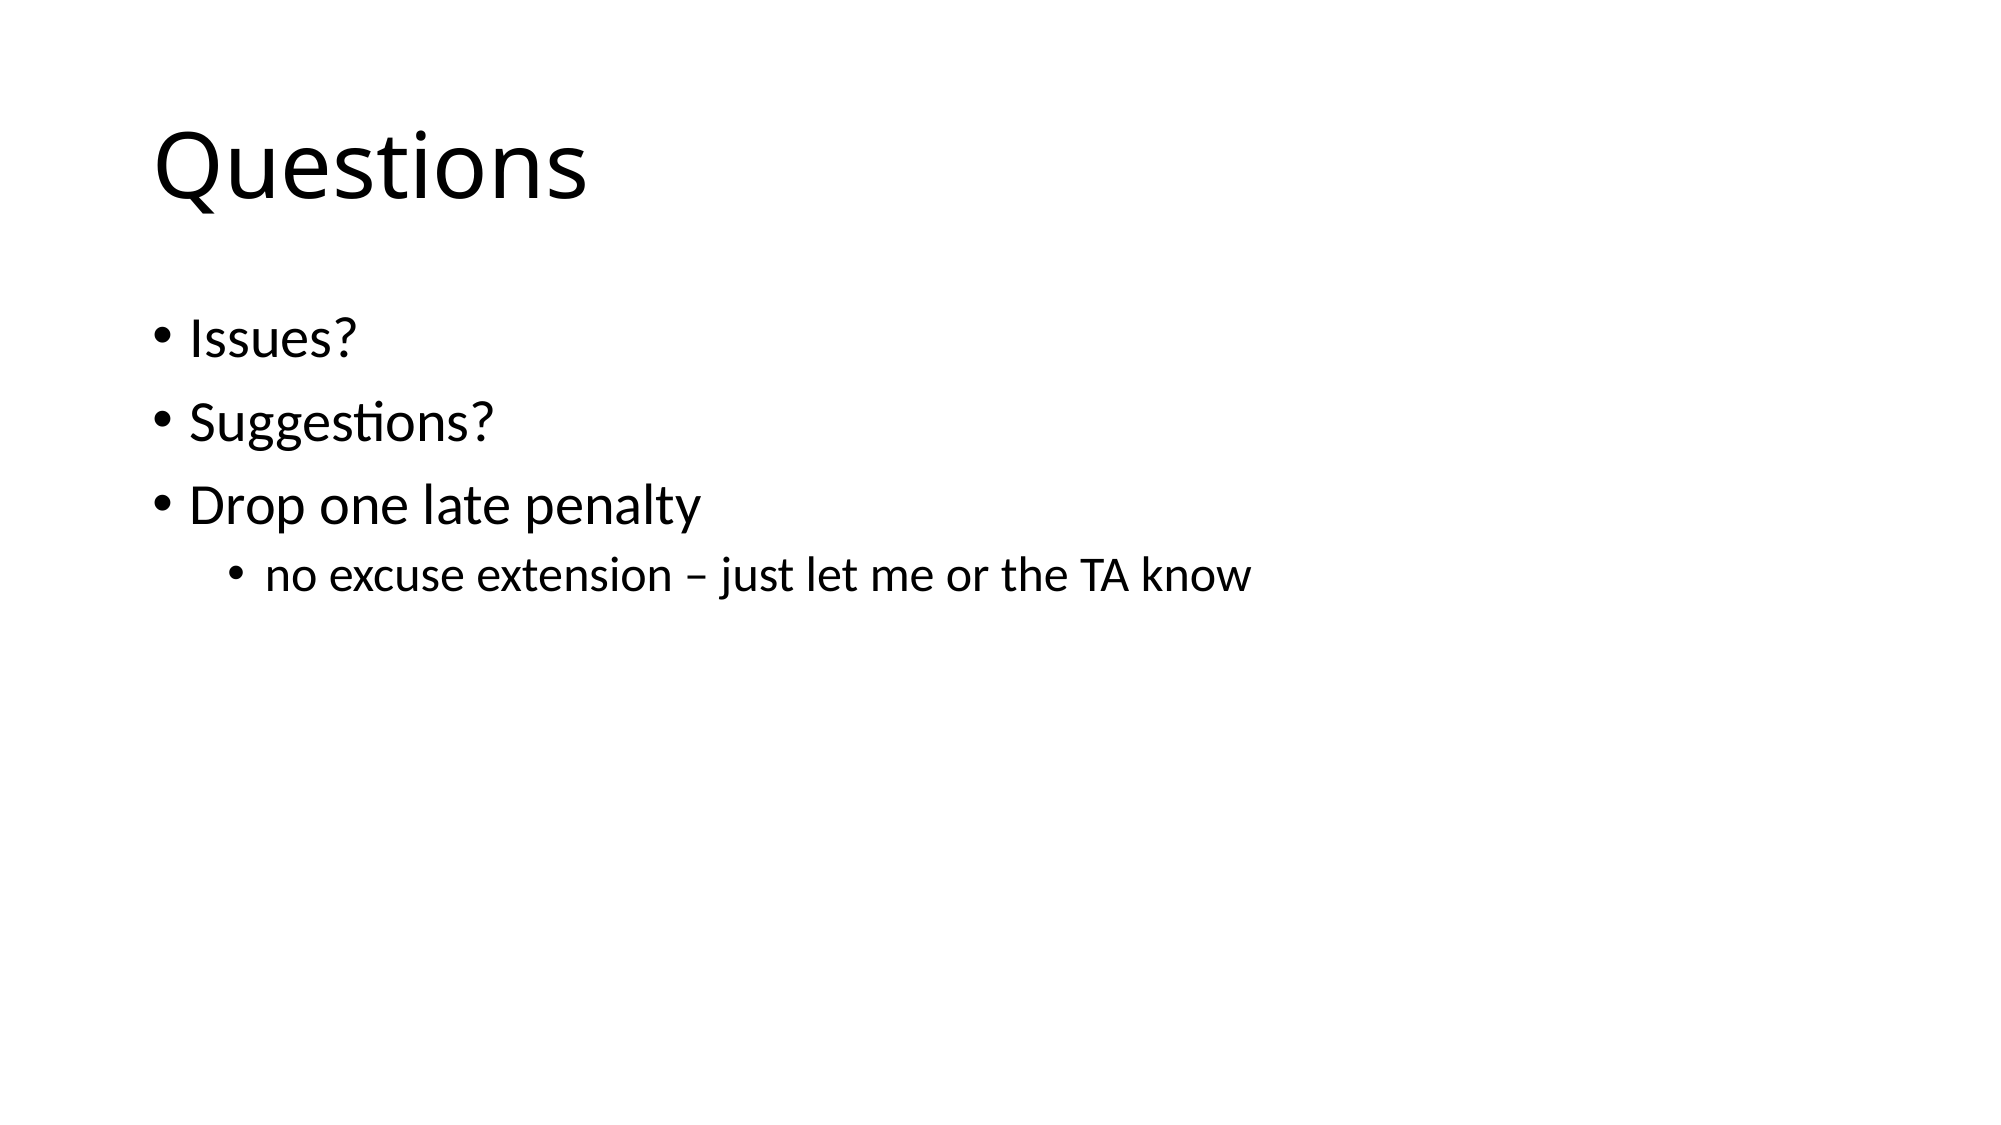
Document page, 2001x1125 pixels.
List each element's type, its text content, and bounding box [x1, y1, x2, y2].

list Issues? Suggestions? Drop one late penalty no excuse extension – just let me or the TA know [137, 299, 1863, 1014]
title Questions [137, 59, 1863, 278]
